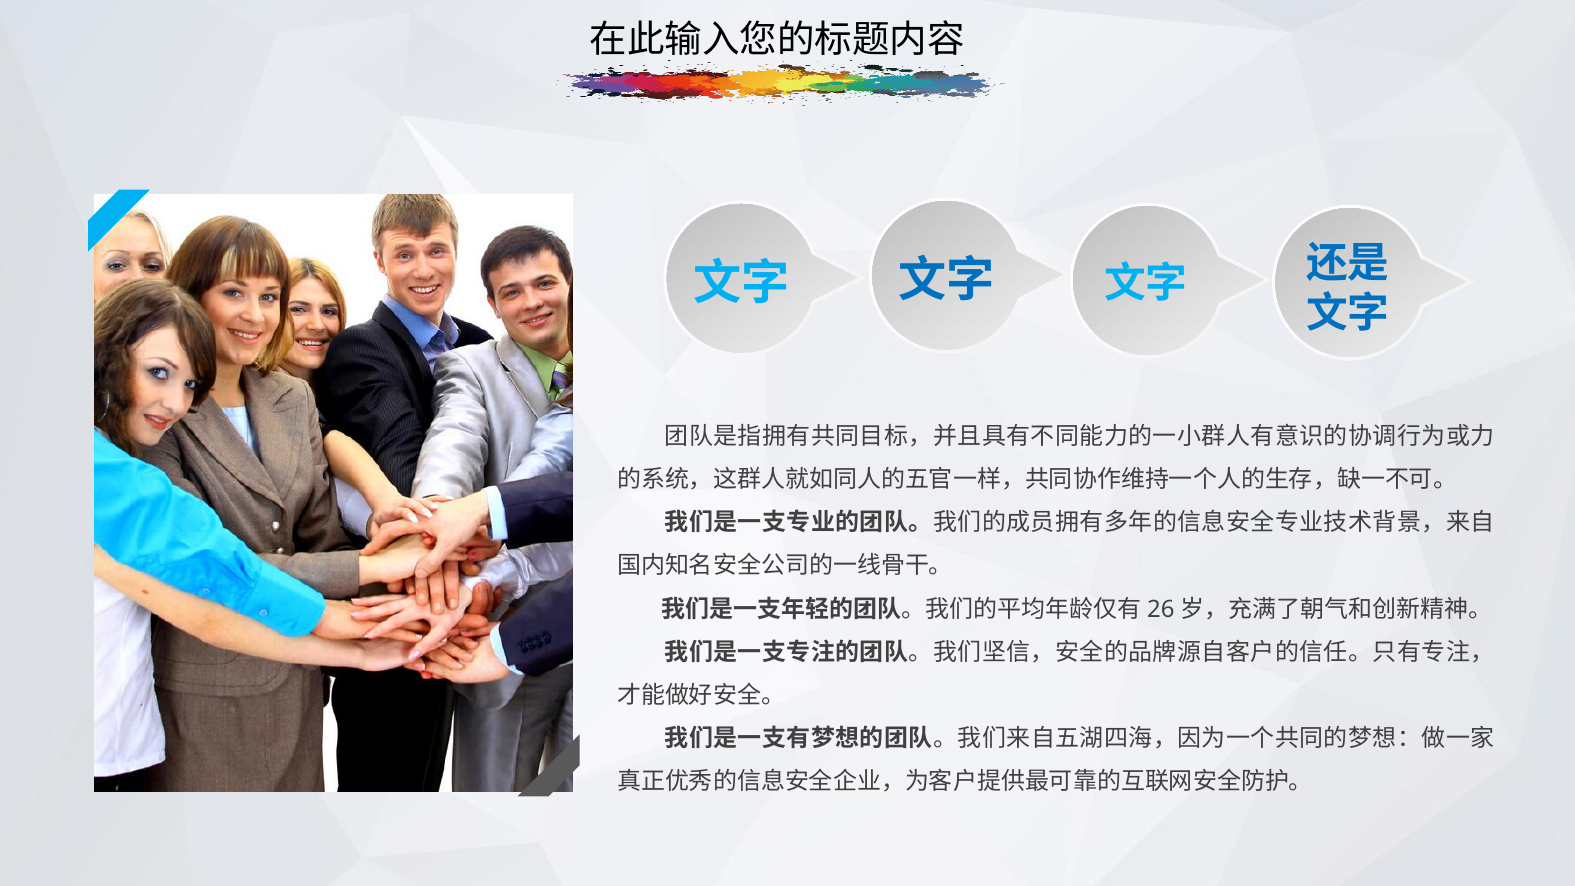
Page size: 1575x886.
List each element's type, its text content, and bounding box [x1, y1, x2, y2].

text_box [1069, 202, 1273, 359]
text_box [663, 200, 864, 357]
picture [0, 0, 1575, 886]
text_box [868, 197, 1072, 354]
text_box [577, 732, 582, 771]
text_box [112, 187, 152, 193]
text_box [1271, 204, 1475, 361]
text_box 在此输入您的标题内容 [578, 9, 990, 56]
text_box 团队是指拥有共同目标，并且具有不同能力的一小群人有意识的协调行为或力的系统，这群人就如同人的五官一样，共同协作维持一个人的生存，缺一不可。 我们是一支专业的团队。我们的成员拥有多年的信息安全专业技术背景，来自国内知名安全公司的一线骨干。 我们是一支年轻的团队。我们的平均年龄仅有26岁，充满了朝气和创新精神。 我们是一支专注的团队。我们坚信，安全的品牌源自客户的信任。只有专注，才能做好安全。 我们是一支有梦想的团队。我们来自五湖四海，因为一个共同的梦想：做一家真正优秀的信息安全企业，为客户提供最可靠的互联网安全防护。 [617, 405, 1495, 795]
